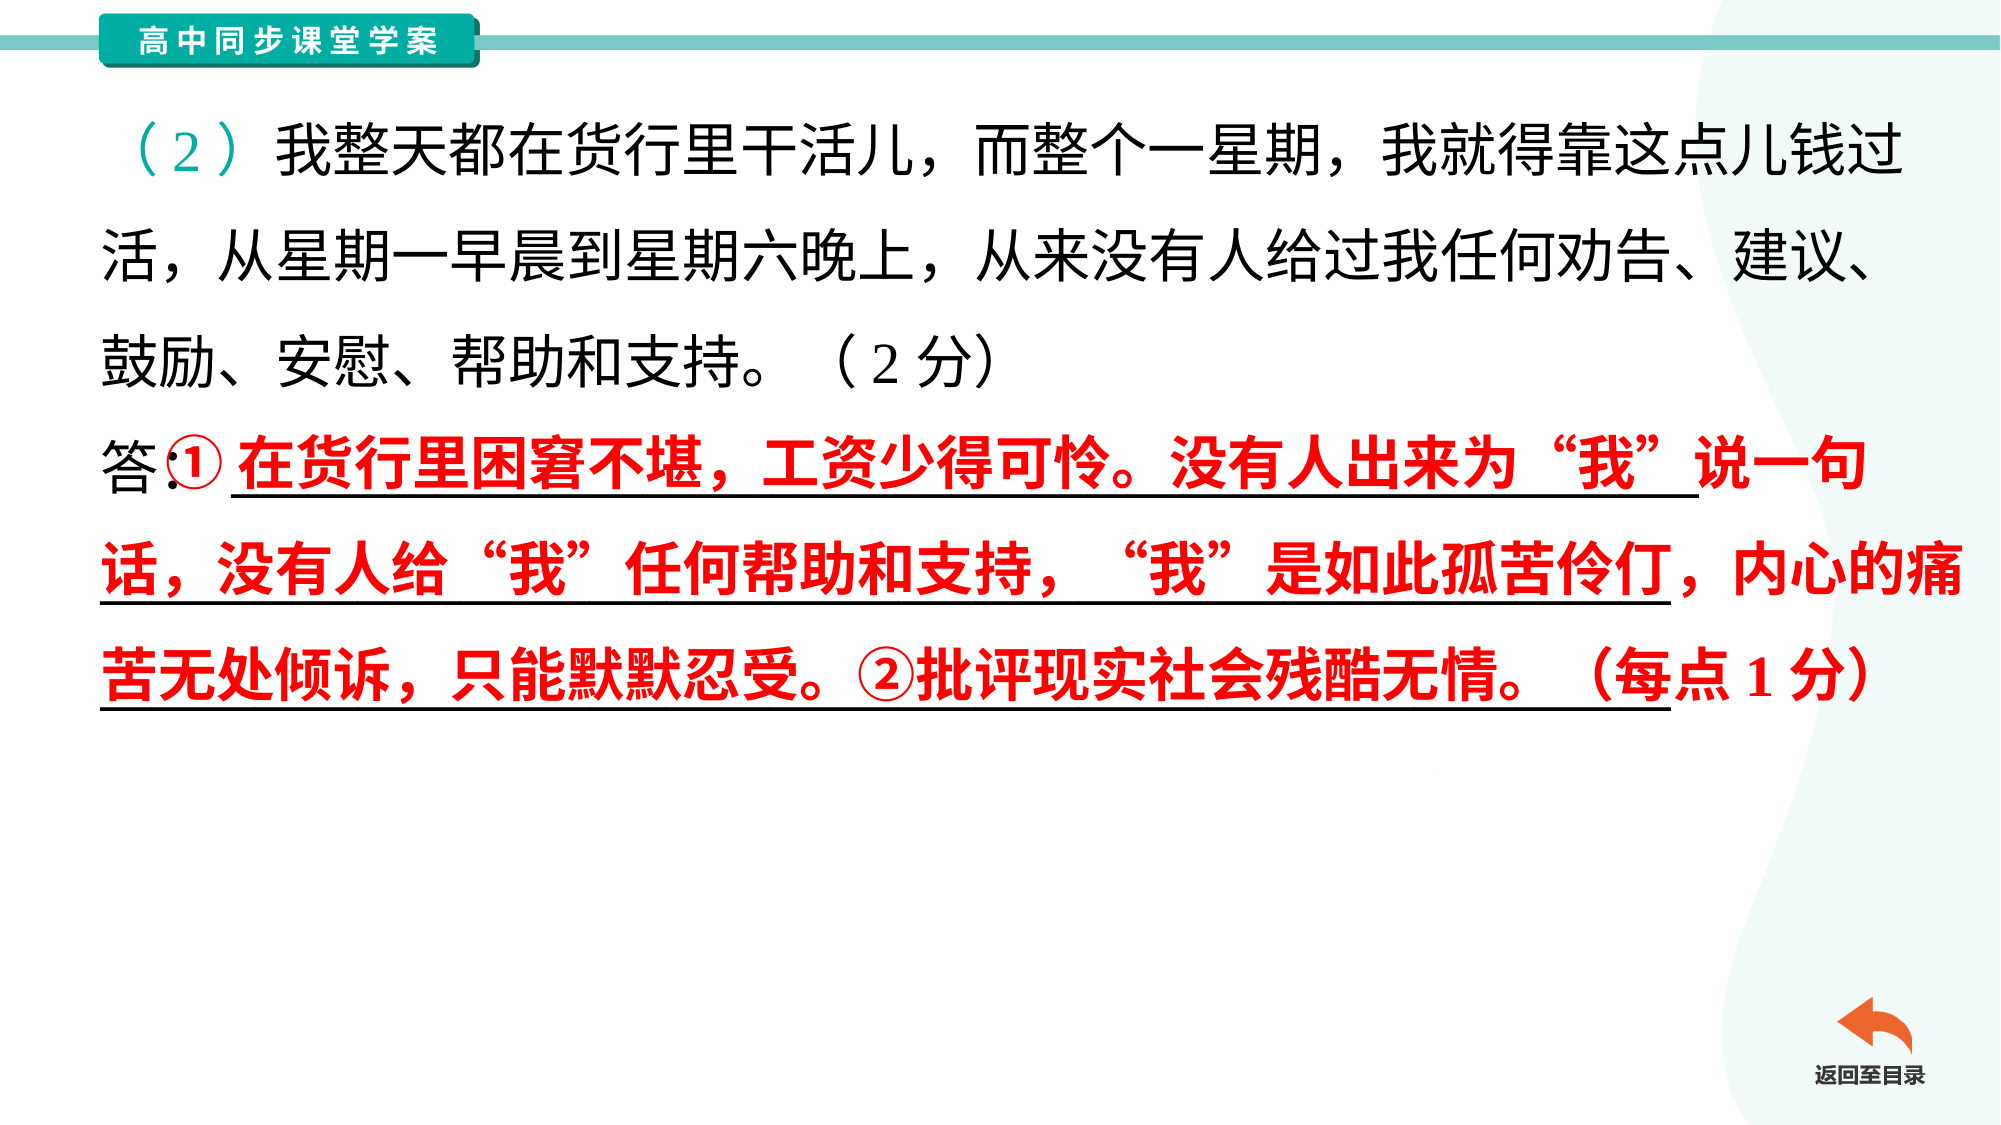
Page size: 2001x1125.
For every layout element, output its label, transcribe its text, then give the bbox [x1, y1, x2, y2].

picture [0, 0, 2000, 1125]
text_box ①在货行里困窘不堪，工资少得可怜。没有人出来为“我”说一句 话，没有人给“我”任何帮助和支持，“我”是如此孤苦伶仃，内心的痛 苦无处倾诉，只能默默忍受。②批评现实社会残酷无情。（每点1分） [100, 389, 1899, 709]
text_box （2）我整天都在货行里干活儿，而整个一星期，我就得靠这点儿钱过 活，从星期一早晨到星期六晚上，从来没有人给过我任何劝告、建议、 鼓励、安慰、帮助和支持。（2分） 答：_________________________________________________________ _____________________________________________________________ _____________________________________________________________ [100, 709, 1899, 715]
text_box （2）我整天都在货行里干活儿，而整个一星期，我就得靠这点儿钱过 活，从星期一早晨到星期六晚上，从来没有人给过我任何劝告、建议、 鼓励、安慰、帮助和支持。（2分） 答：_________________________________________________________ _____________________________________________________________ _____________________________________________________________ [100, 76, 1899, 389]
